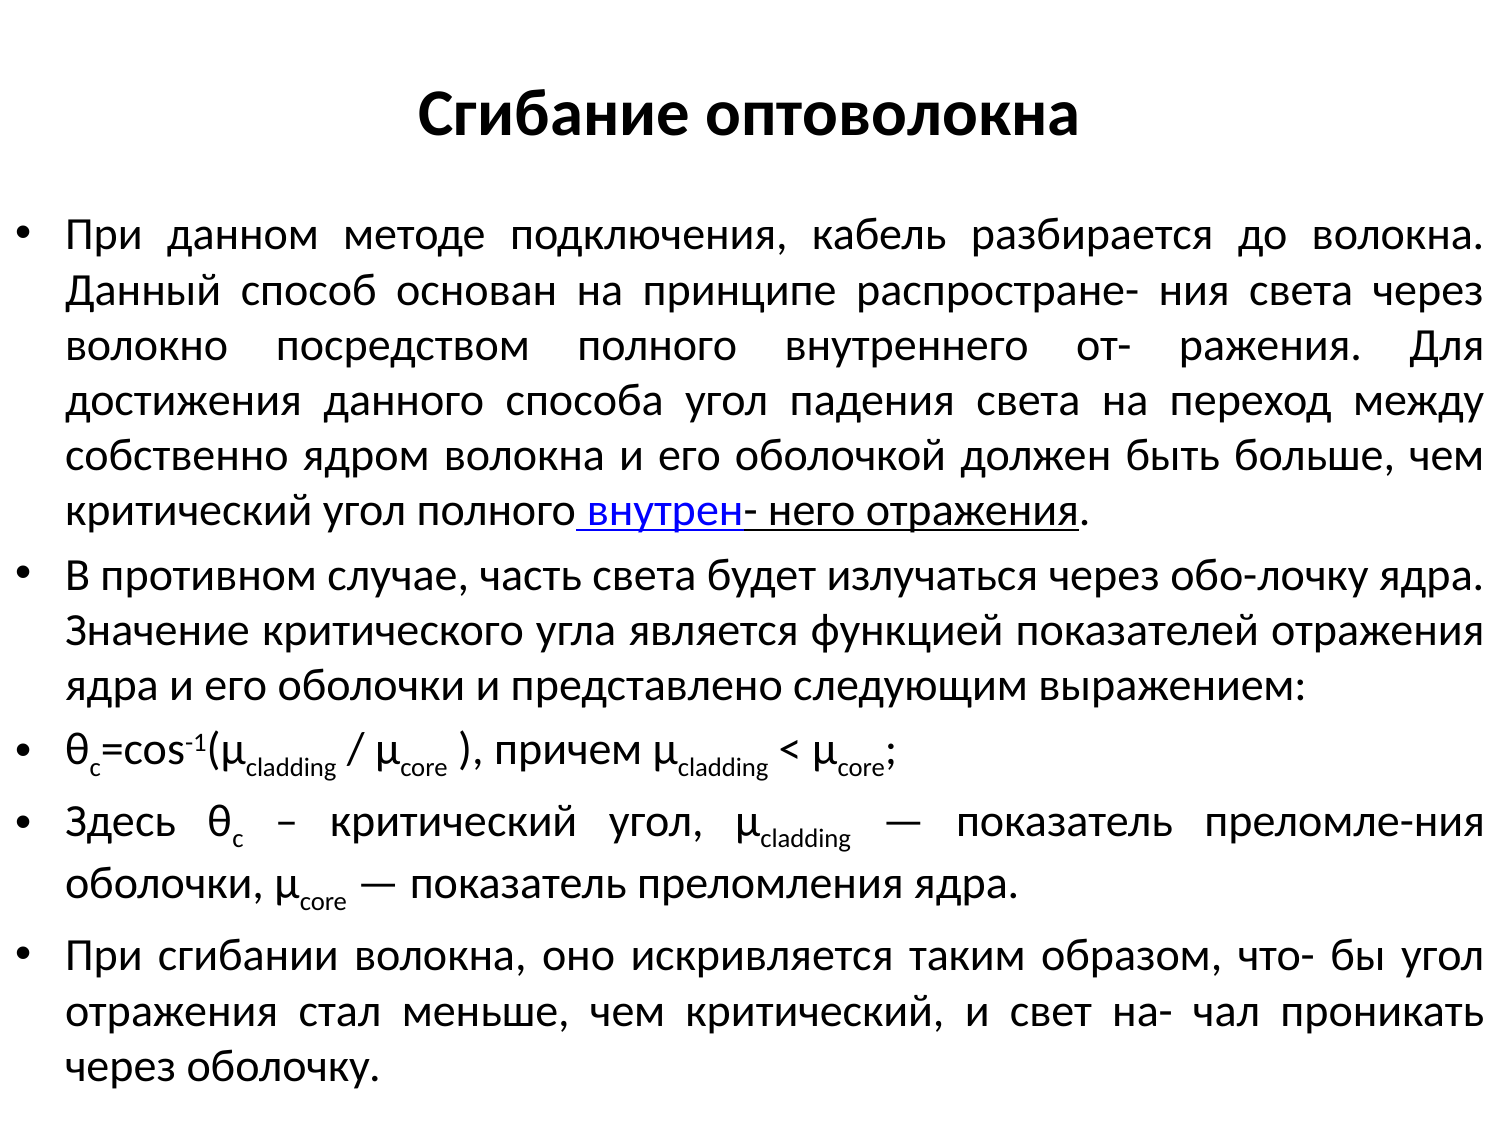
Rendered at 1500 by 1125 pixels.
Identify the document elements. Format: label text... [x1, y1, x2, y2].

list При данном методе подключения, кабель разбирается до волокна. Данный способ основан на принципе распростране- ния света через волокно посредством полного внутреннего от- ражения. Для достижения данного способа угол падения света на переход между собственно ядром волокна и его оболочкой должен быть больше, чем критический угол полного внутрен- него отражения. В противном случае, часть света будет излучаться через обо-лочку ядра. Значение критического угла является функцией показателей отражения ядра и его оболочки и представлено следующим выражением: θc=cos-1(μcladding / μcore ), причем μcladding < μcore; Здесь θc – критический угол, μcladding — показатель преломле-ния оболочки, μcore — показатель преломления ядра. При сгибании волокна, оно искривляется таким образом, что- бы угол отражения стал меньше, чем критический, и свет на- чал проникать через оболочку. [0, 196, 1500, 1125]
title Сгибание оптоволокна [74, 44, 1426, 173]
